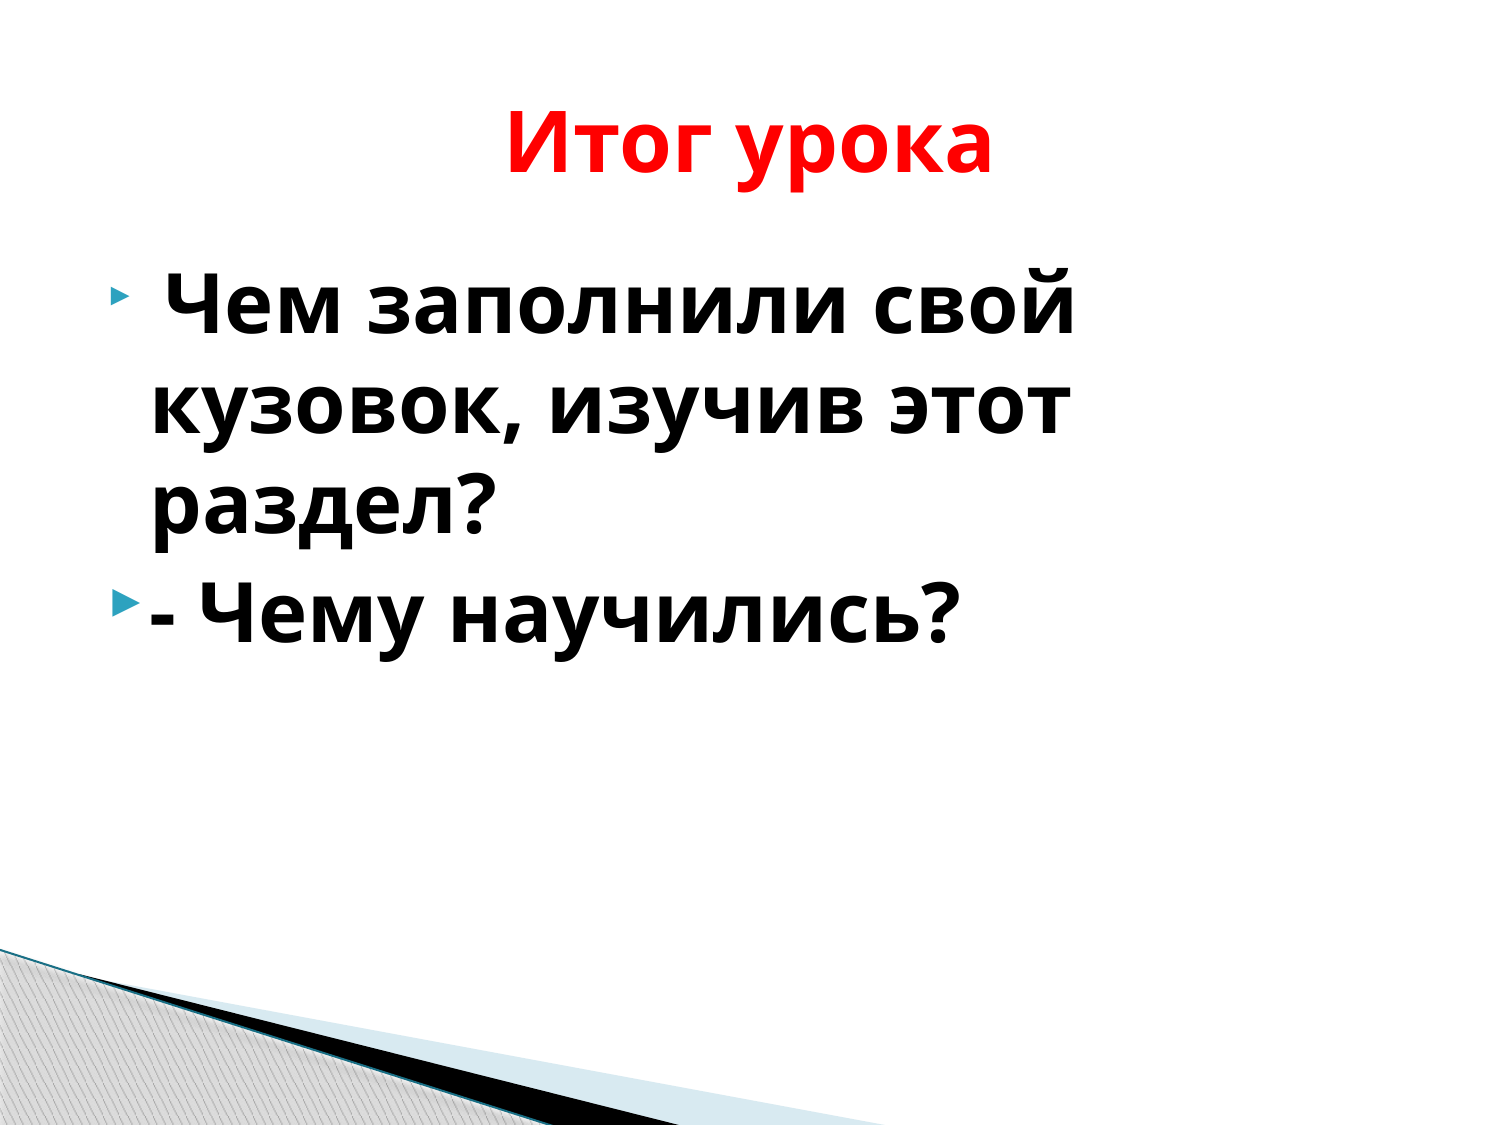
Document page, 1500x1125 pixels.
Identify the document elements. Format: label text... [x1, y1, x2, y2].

list Чем заполнили свой кузовок, изучив этот раздел? - Чему научились? [75, 243, 1425, 986]
title Итог урока [75, 45, 1425, 233]
